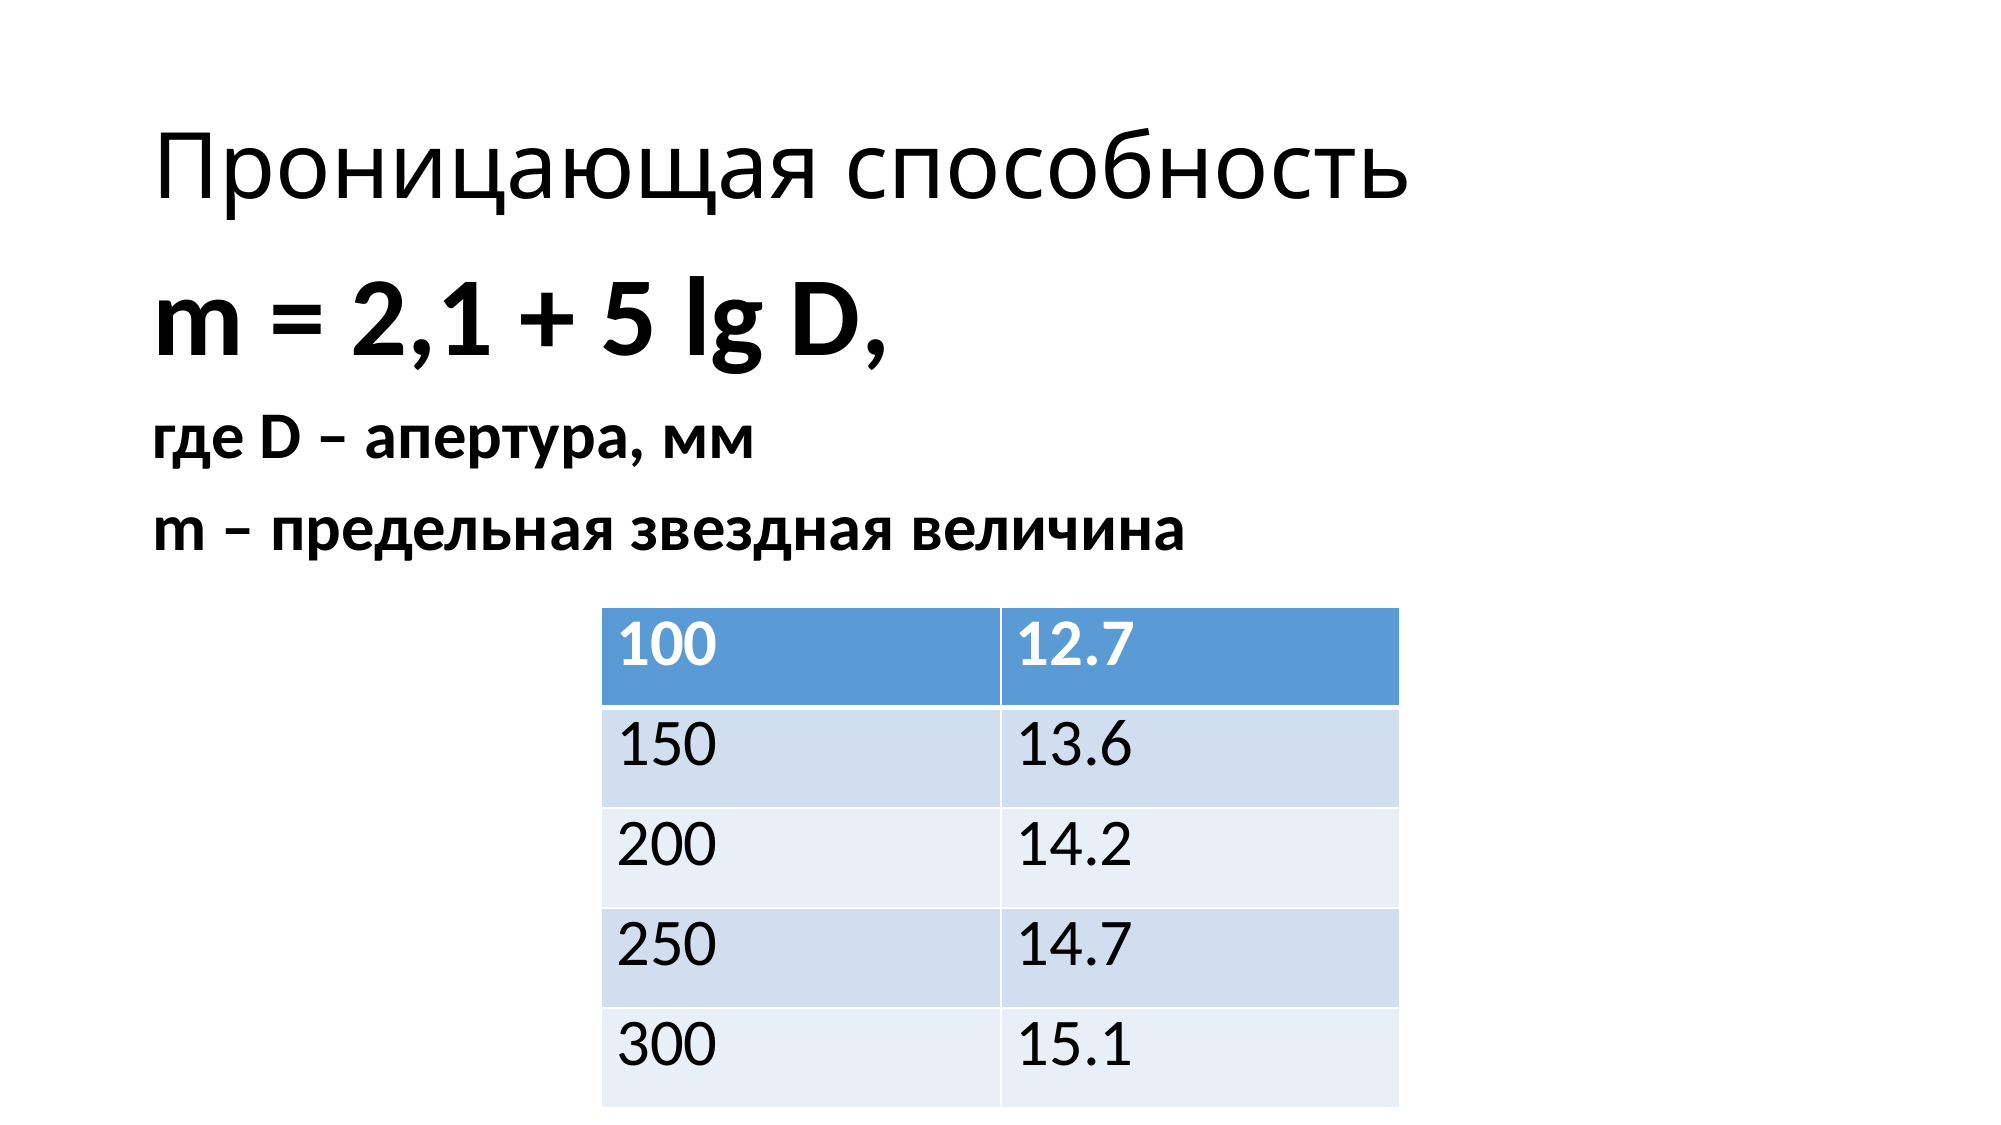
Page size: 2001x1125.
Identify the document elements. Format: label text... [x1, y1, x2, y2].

list m = 2,1 + 5 lg D, где D – апертура, мм m – предельная звездная величина [137, 250, 1863, 965]
table_cell 250 [602, 909, 1000, 1007]
table_header 100 [602, 608, 1000, 705]
table_cell 300 [602, 1009, 1000, 1107]
table_cell 15.1 [1002, 1009, 1399, 1107]
title Проницающая способность [137, 59, 1863, 250]
table_cell 150 [602, 710, 1000, 807]
table_cell 13.6 [1002, 710, 1399, 807]
table_cell 200 [602, 809, 1000, 907]
table_cell 14.7 [1002, 909, 1399, 1007]
table_header 12.7 [1002, 608, 1399, 705]
table_cell 14.2 [1002, 809, 1399, 907]
